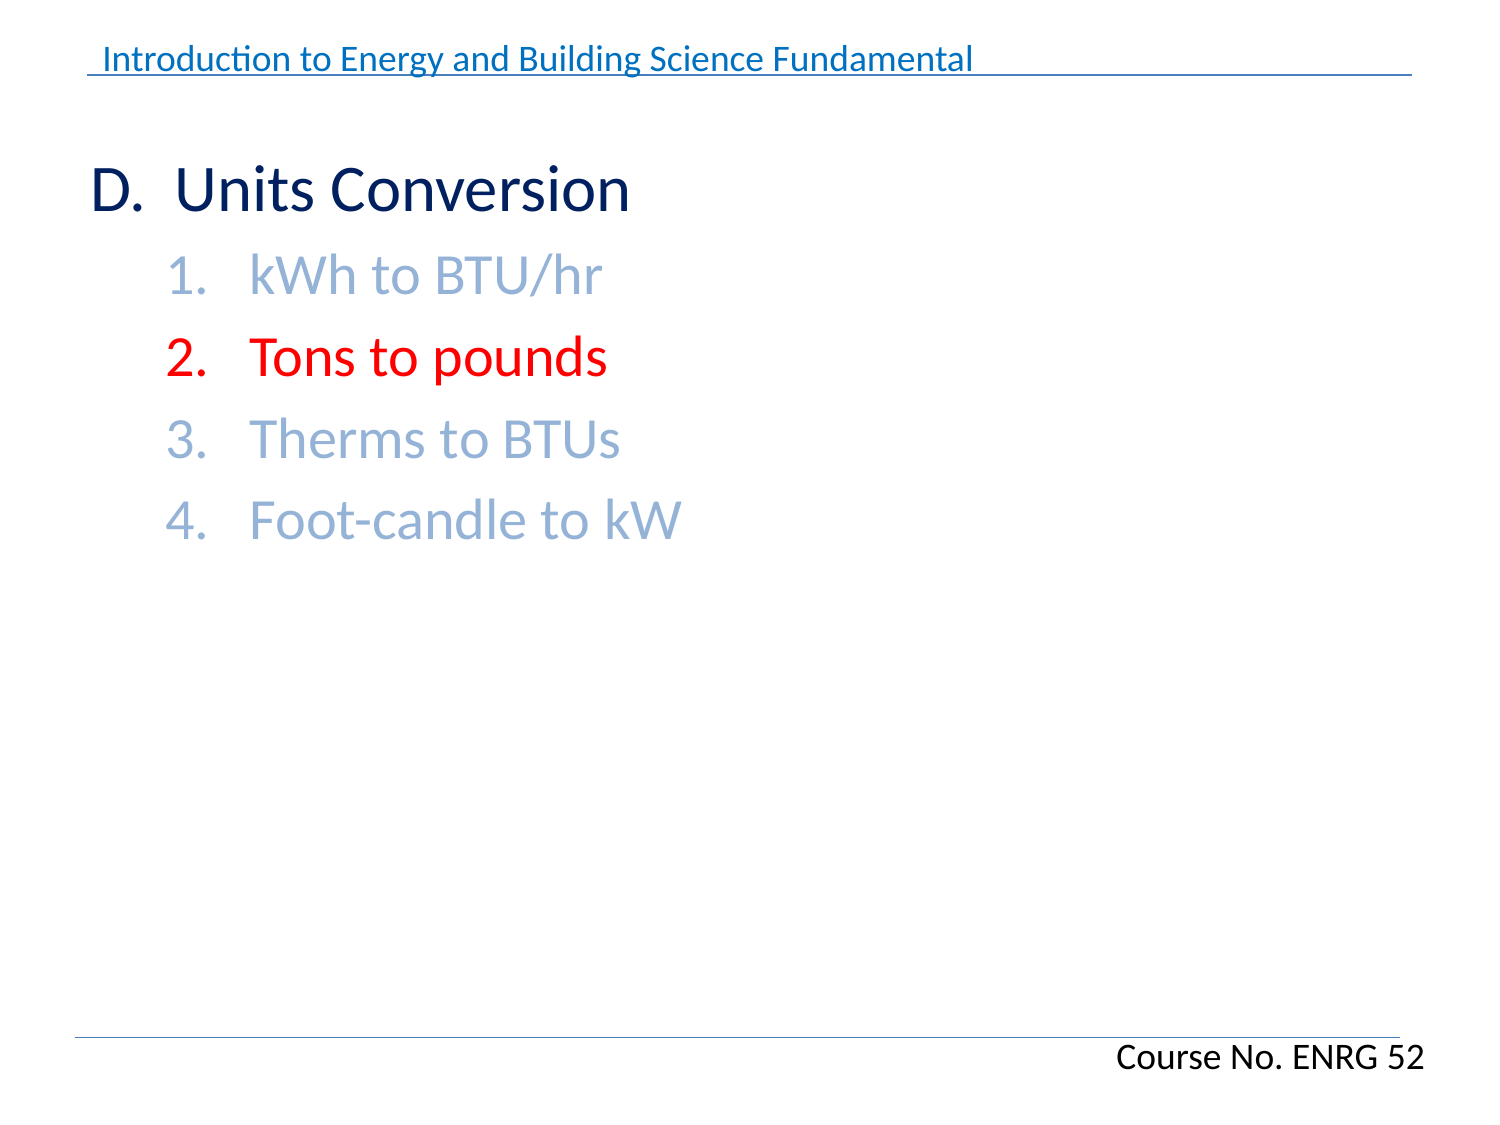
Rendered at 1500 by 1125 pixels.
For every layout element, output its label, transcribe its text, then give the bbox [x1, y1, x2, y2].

list Units Conversion kWh to BTU/hr Tons to pounds Therms to BTUs Foot-candle to kW [75, 137, 1425, 1005]
